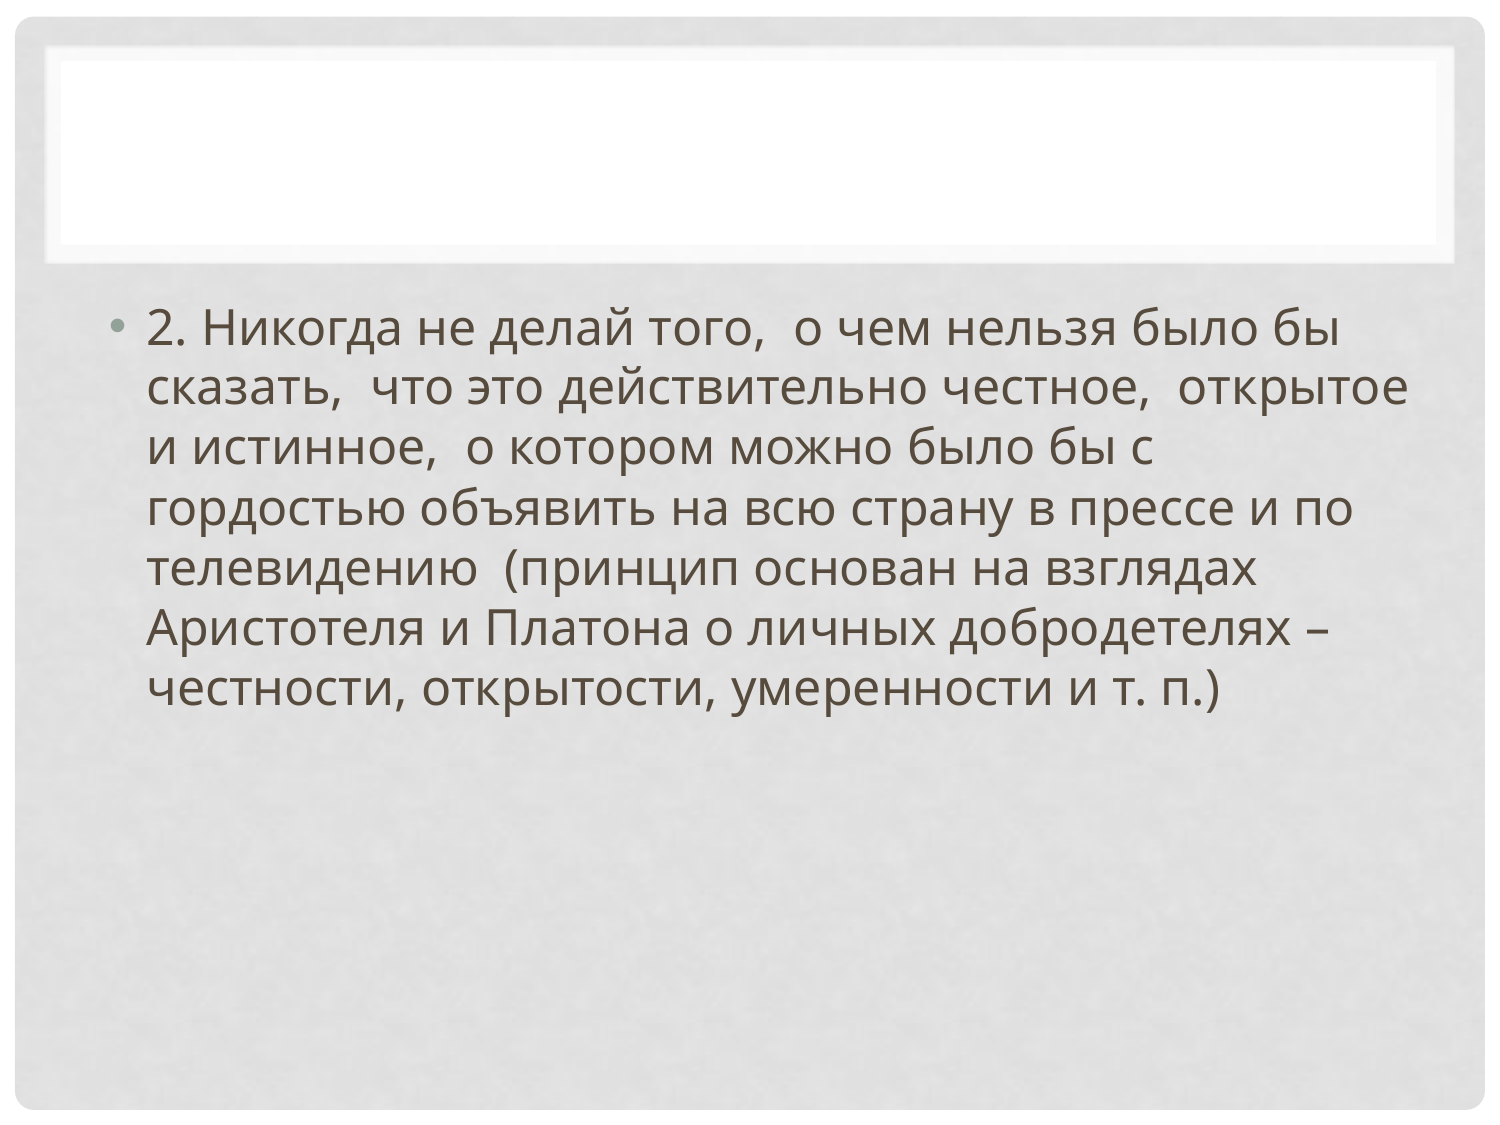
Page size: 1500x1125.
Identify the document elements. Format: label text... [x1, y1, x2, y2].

list 2. Никогда не делай того, о чем нельзя было бы сказать, что это действительно честное, открытое и истинное, о котором можно было бы с гордостью объявить на всю страну в прессе и по телевидению (принцип основан на взглядах Аристотеля и Платона о личных добродетелях – честности, открытости, умеренности и т. п.) [75, 287, 1425, 1005]
